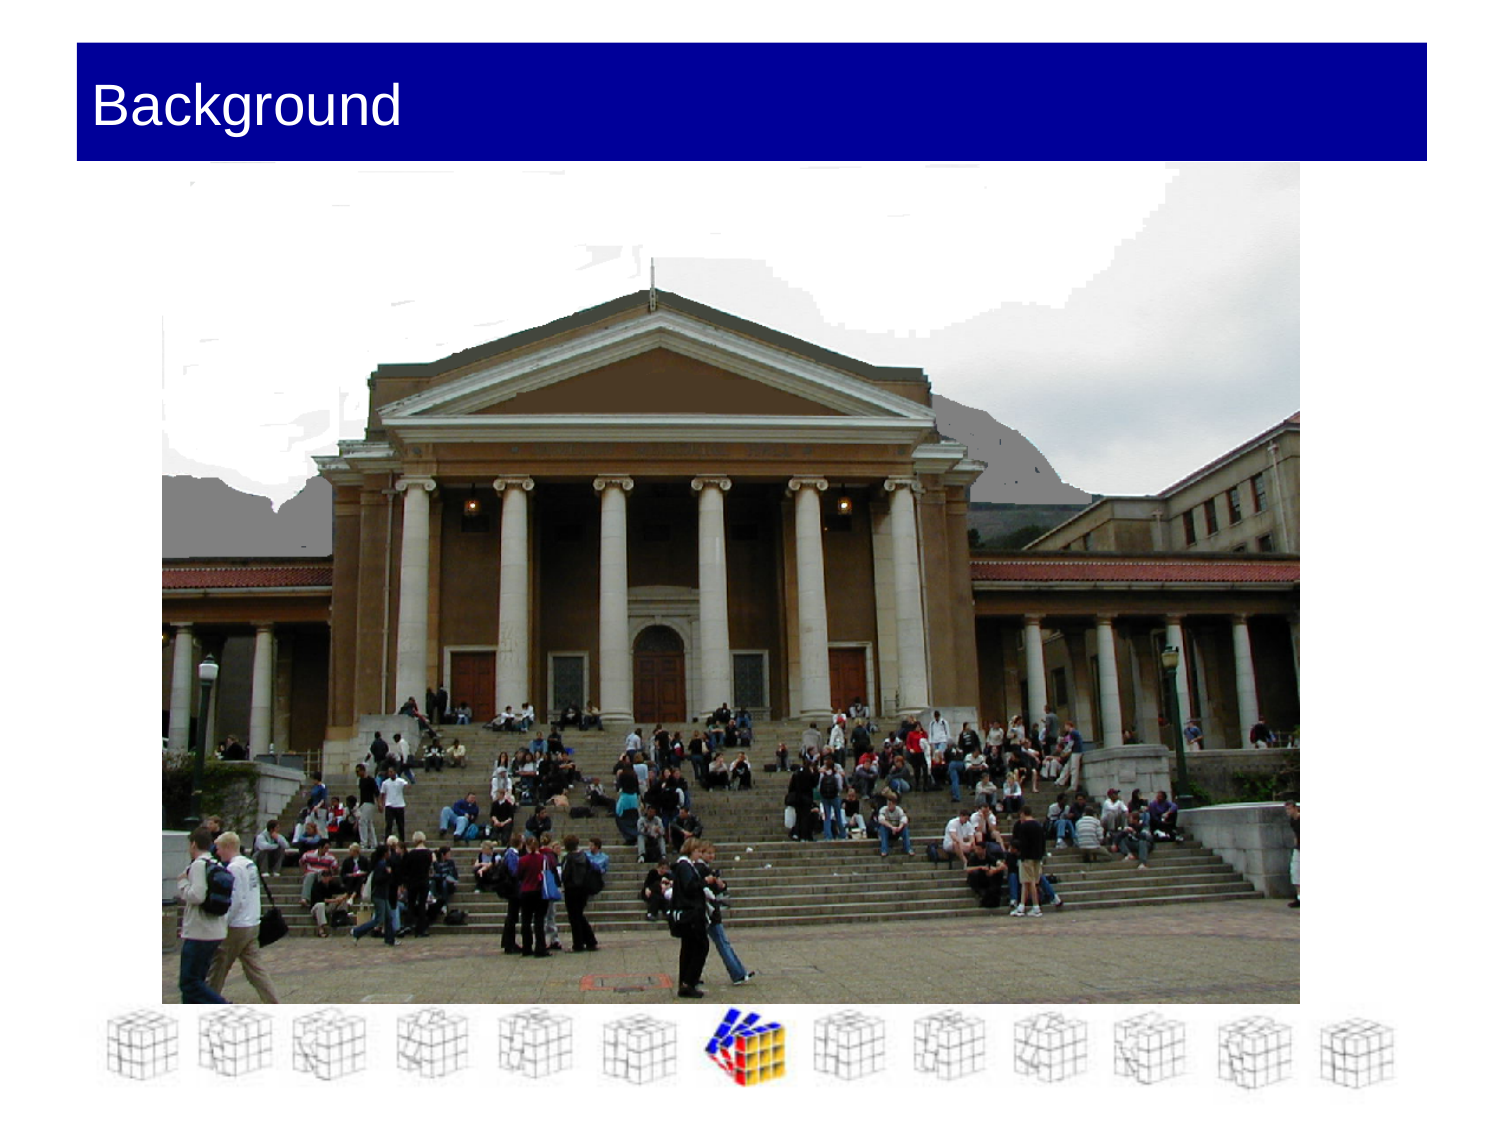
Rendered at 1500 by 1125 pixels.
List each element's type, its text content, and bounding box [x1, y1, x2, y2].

title Background [76, 42, 1428, 162]
picture [64, 162, 1442, 1125]
